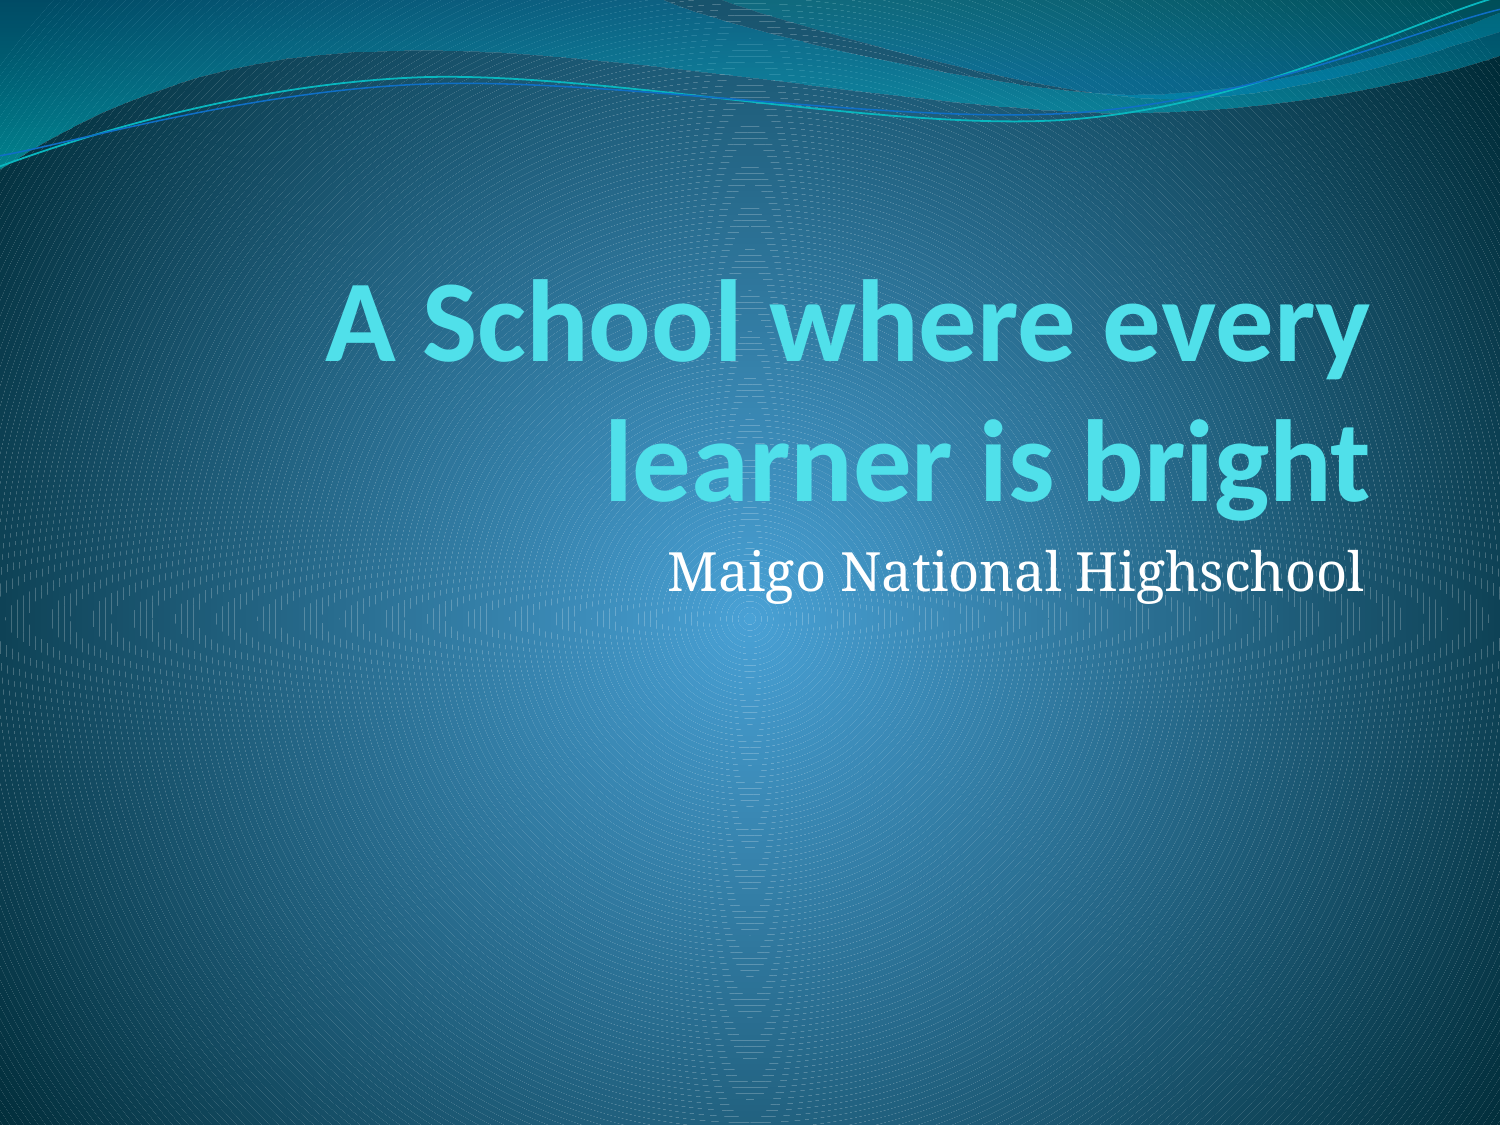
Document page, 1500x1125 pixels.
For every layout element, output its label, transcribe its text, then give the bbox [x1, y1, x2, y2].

subtitle Maigo National Highschool [87, 529, 1376, 818]
title A School where every learner is bright [87, 224, 1376, 525]
